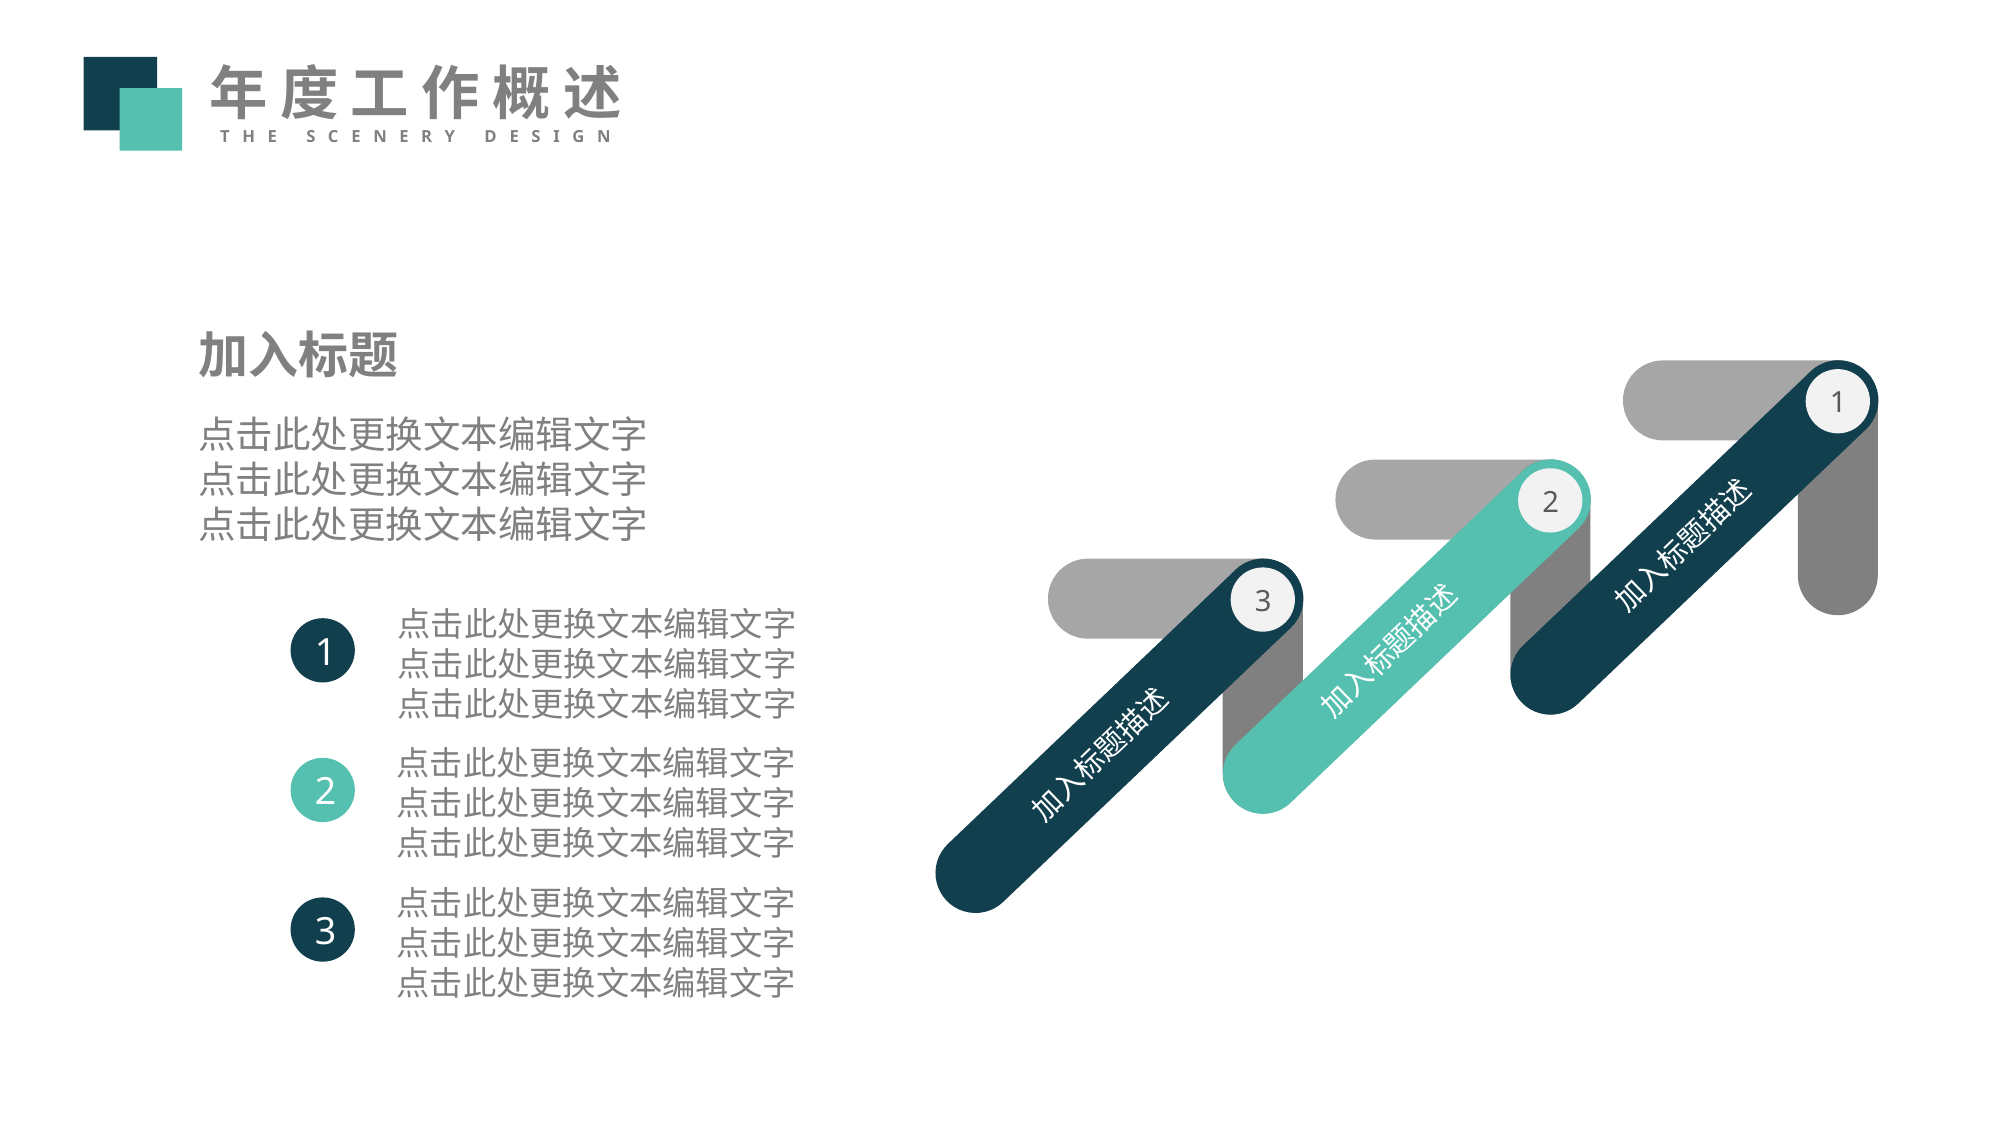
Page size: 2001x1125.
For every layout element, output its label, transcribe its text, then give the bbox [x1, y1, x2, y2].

text_box [1221, 458, 1592, 815]
text_box 点击此处更换文本编辑文字 点击此处更换文本编辑文字 点击此处更换文本编辑文字 [382, 874, 880, 1010]
text_box 3 [1229, 566, 1296, 633]
text_box [1334, 458, 1544, 541]
text_box 3 [289, 896, 356, 963]
text_box 2 [289, 756, 356, 824]
text_box [1046, 557, 1257, 640]
text_box 2 [1517, 467, 1584, 534]
text_box [1509, 359, 1880, 716]
text_box 加入标题描述 [1008, 664, 1191, 843]
text_box [1221, 610, 1304, 771]
text_box 点击此处更换文本编辑文字 点击此处更换文本编辑文字 点击此处更换文本编辑文字 [382, 735, 880, 870]
text_box 1 [1804, 368, 1872, 435]
text_box [1796, 412, 1879, 617]
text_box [83, 48, 646, 155]
text_box [1509, 508, 1592, 668]
text_box [1621, 359, 1830, 442]
text_box 加入标题描述 [1591, 455, 1774, 634]
text_box 1 [289, 617, 356, 684]
text_box [934, 557, 1305, 915]
text_box 加入标题描述 [1297, 560, 1481, 739]
text_box 点击此处更换文本编辑文字 点击此处更换文本编辑文字 点击此处更换文本编辑文字 [382, 595, 881, 730]
text_box 加入标题 点击此处更换文本编辑文字 点击此处更换文本编辑文字 点击此处更换文本编辑文字 [183, 316, 958, 554]
